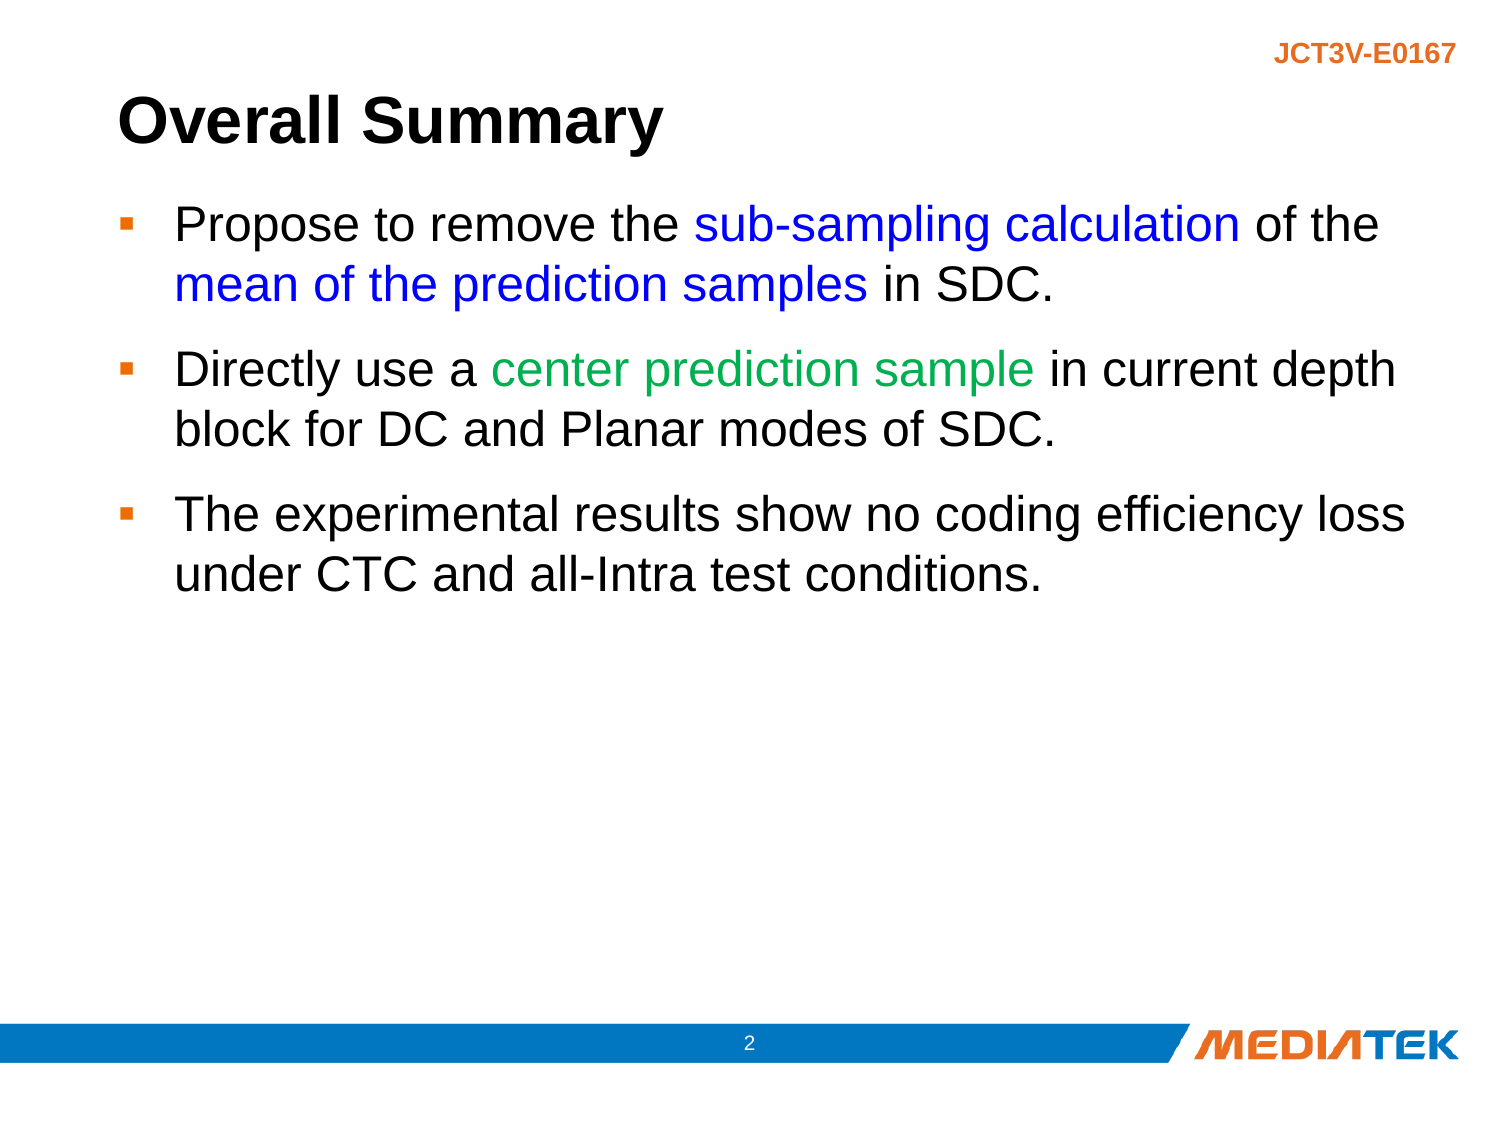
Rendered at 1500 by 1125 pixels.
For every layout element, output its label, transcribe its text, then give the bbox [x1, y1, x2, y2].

picture [0, 1023, 711, 1063]
picture [789, 1023, 1459, 1063]
title Overall Summary [101, 62, 1425, 172]
list Propose to remove the sub-sampling calculation of the mean of the prediction samples in SDC. Directly use a center prediction sample in current depth block for DC and Planar modes of SDC. The experimental results show no coding efficiency loss under CTC and all-Intra test conditions. [102, 184, 1425, 998]
slide_number 1 [711, 1022, 789, 1090]
